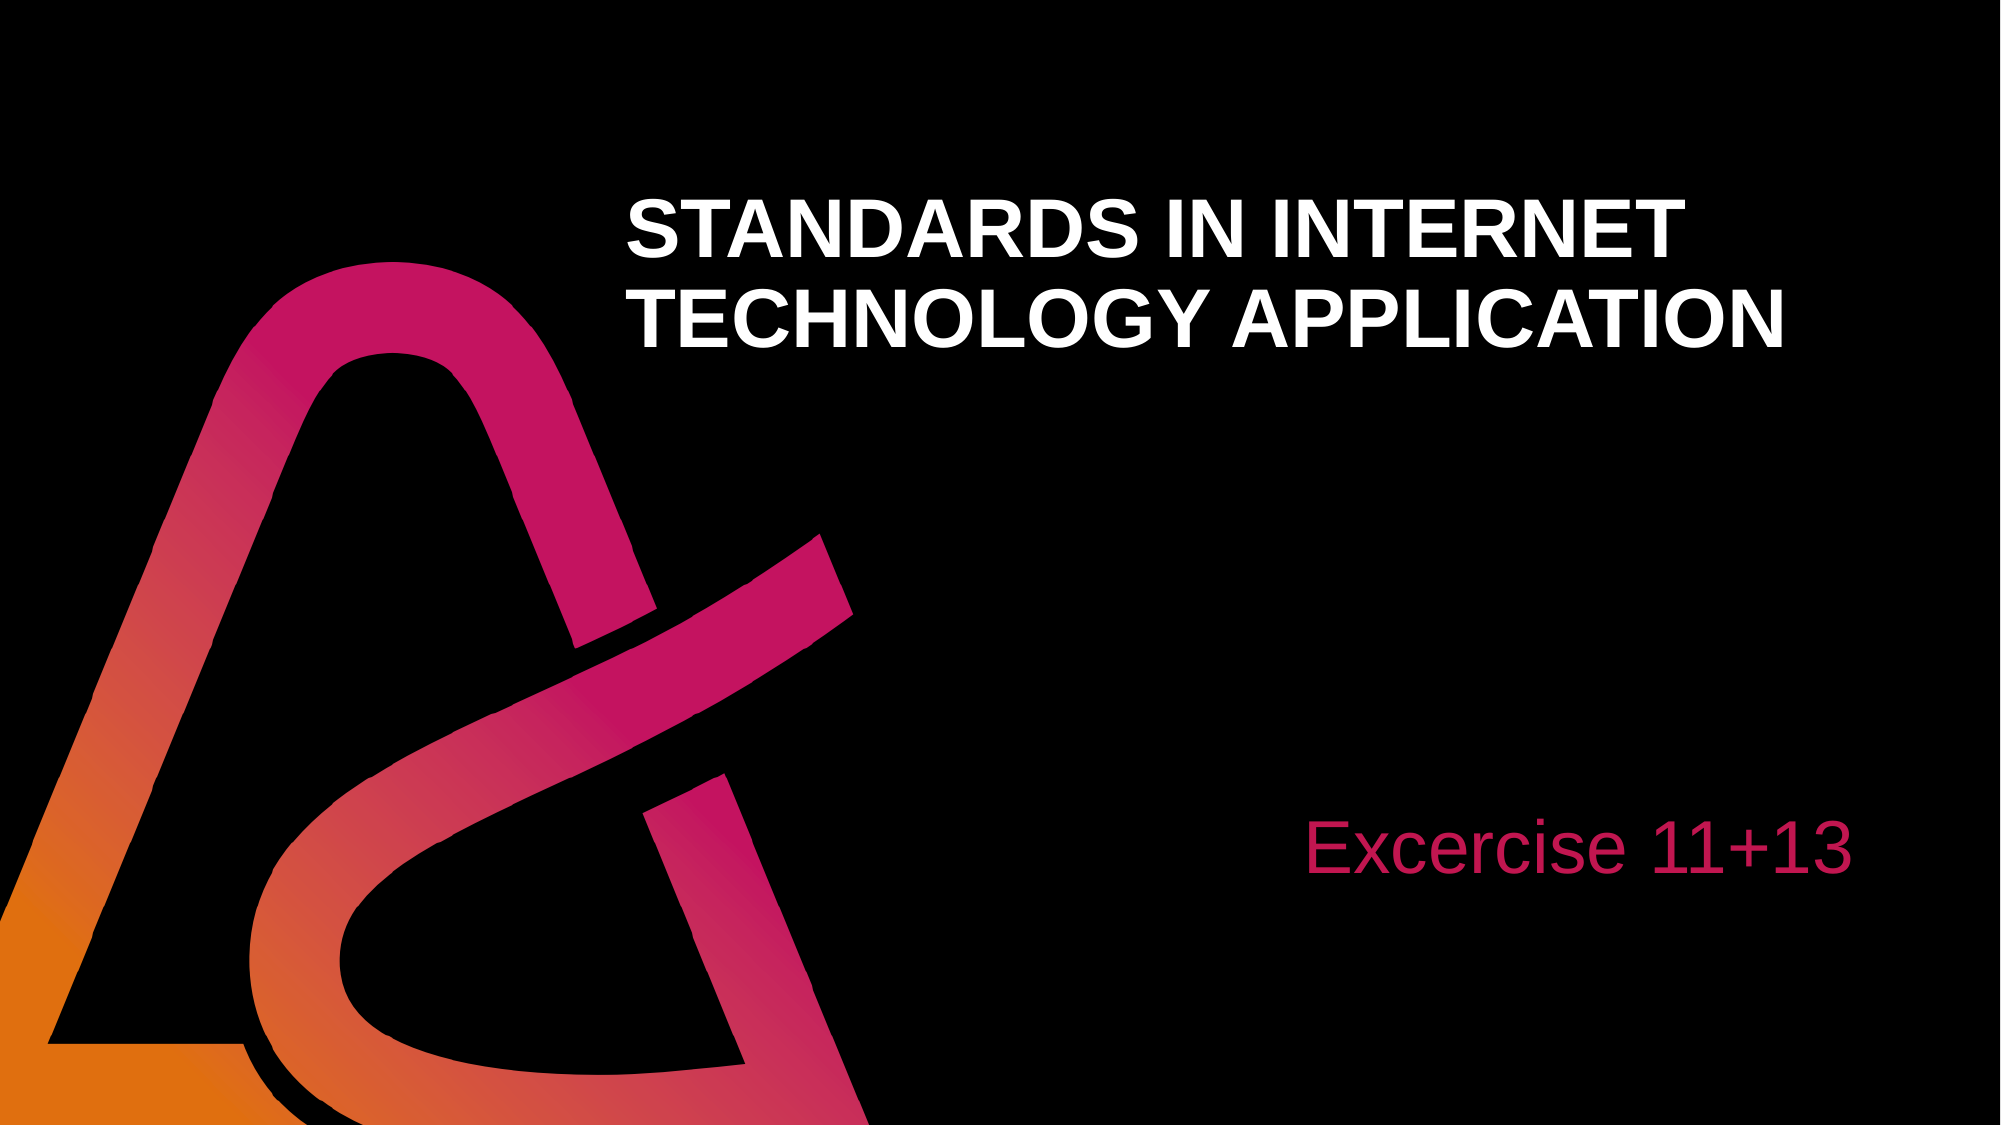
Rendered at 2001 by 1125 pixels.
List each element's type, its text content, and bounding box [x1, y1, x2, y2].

title STANDARDS IN INTERNET TECHNOLOGY APPLICATION [610, 110, 1870, 441]
text_box Excercise 11+13 [452, 684, 1870, 1015]
